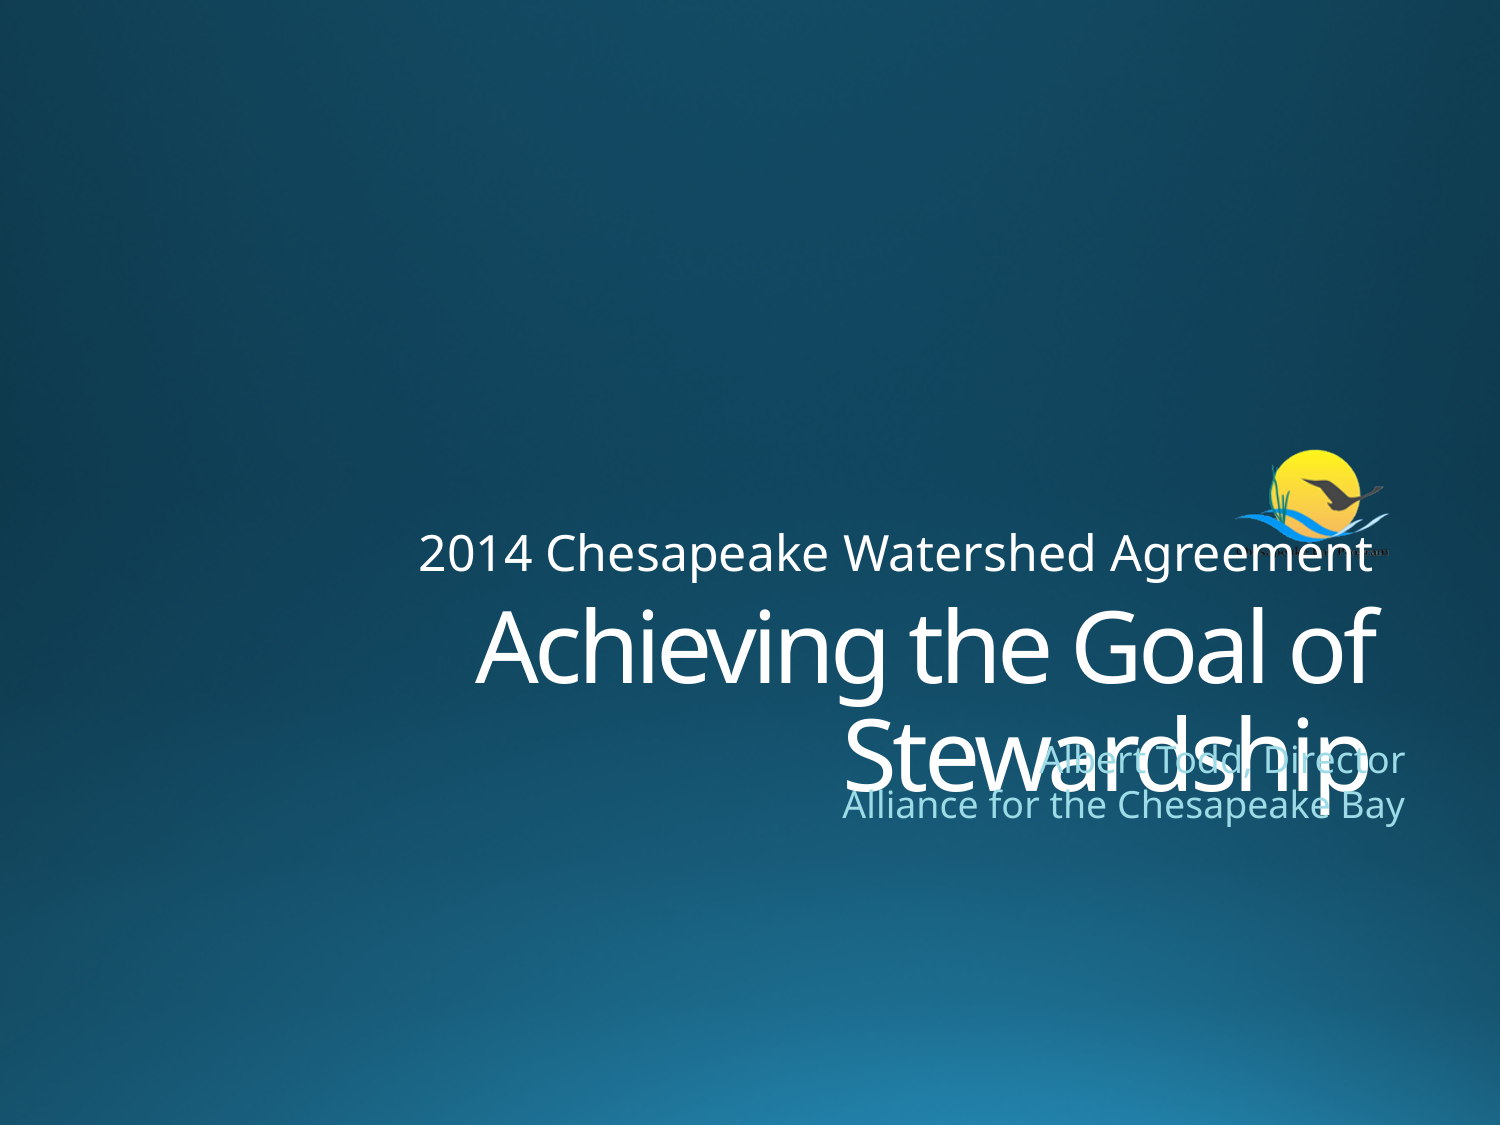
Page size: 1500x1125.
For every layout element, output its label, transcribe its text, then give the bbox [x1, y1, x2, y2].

subtitle 2014 Chesapeake Watershed Agreement [263, 488, 1389, 590]
title Achieving the Goal of Stewardship [64, 589, 1389, 769]
text_box Albert Todd, Director Alliance for the Chesapeake Bay [827, 728, 1421, 834]
picture [0, 0, 1500, 1125]
